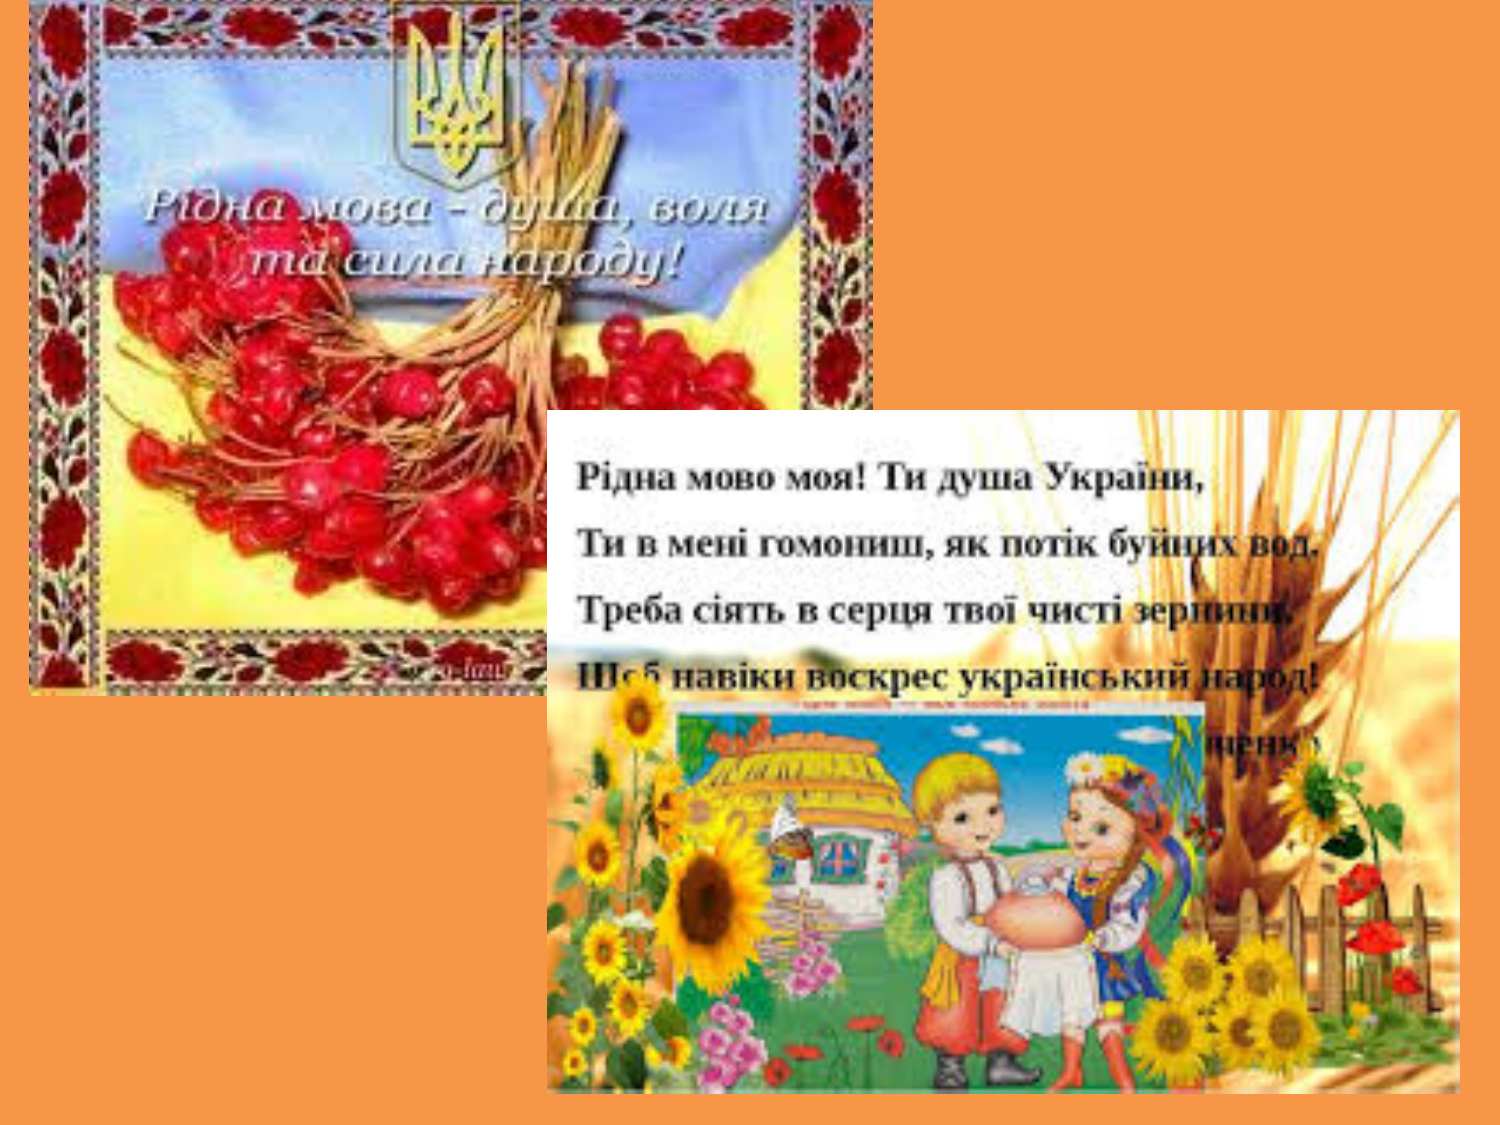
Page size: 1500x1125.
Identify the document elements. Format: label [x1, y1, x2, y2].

picture [547, 410, 1460, 1095]
list [29, 0, 873, 697]
